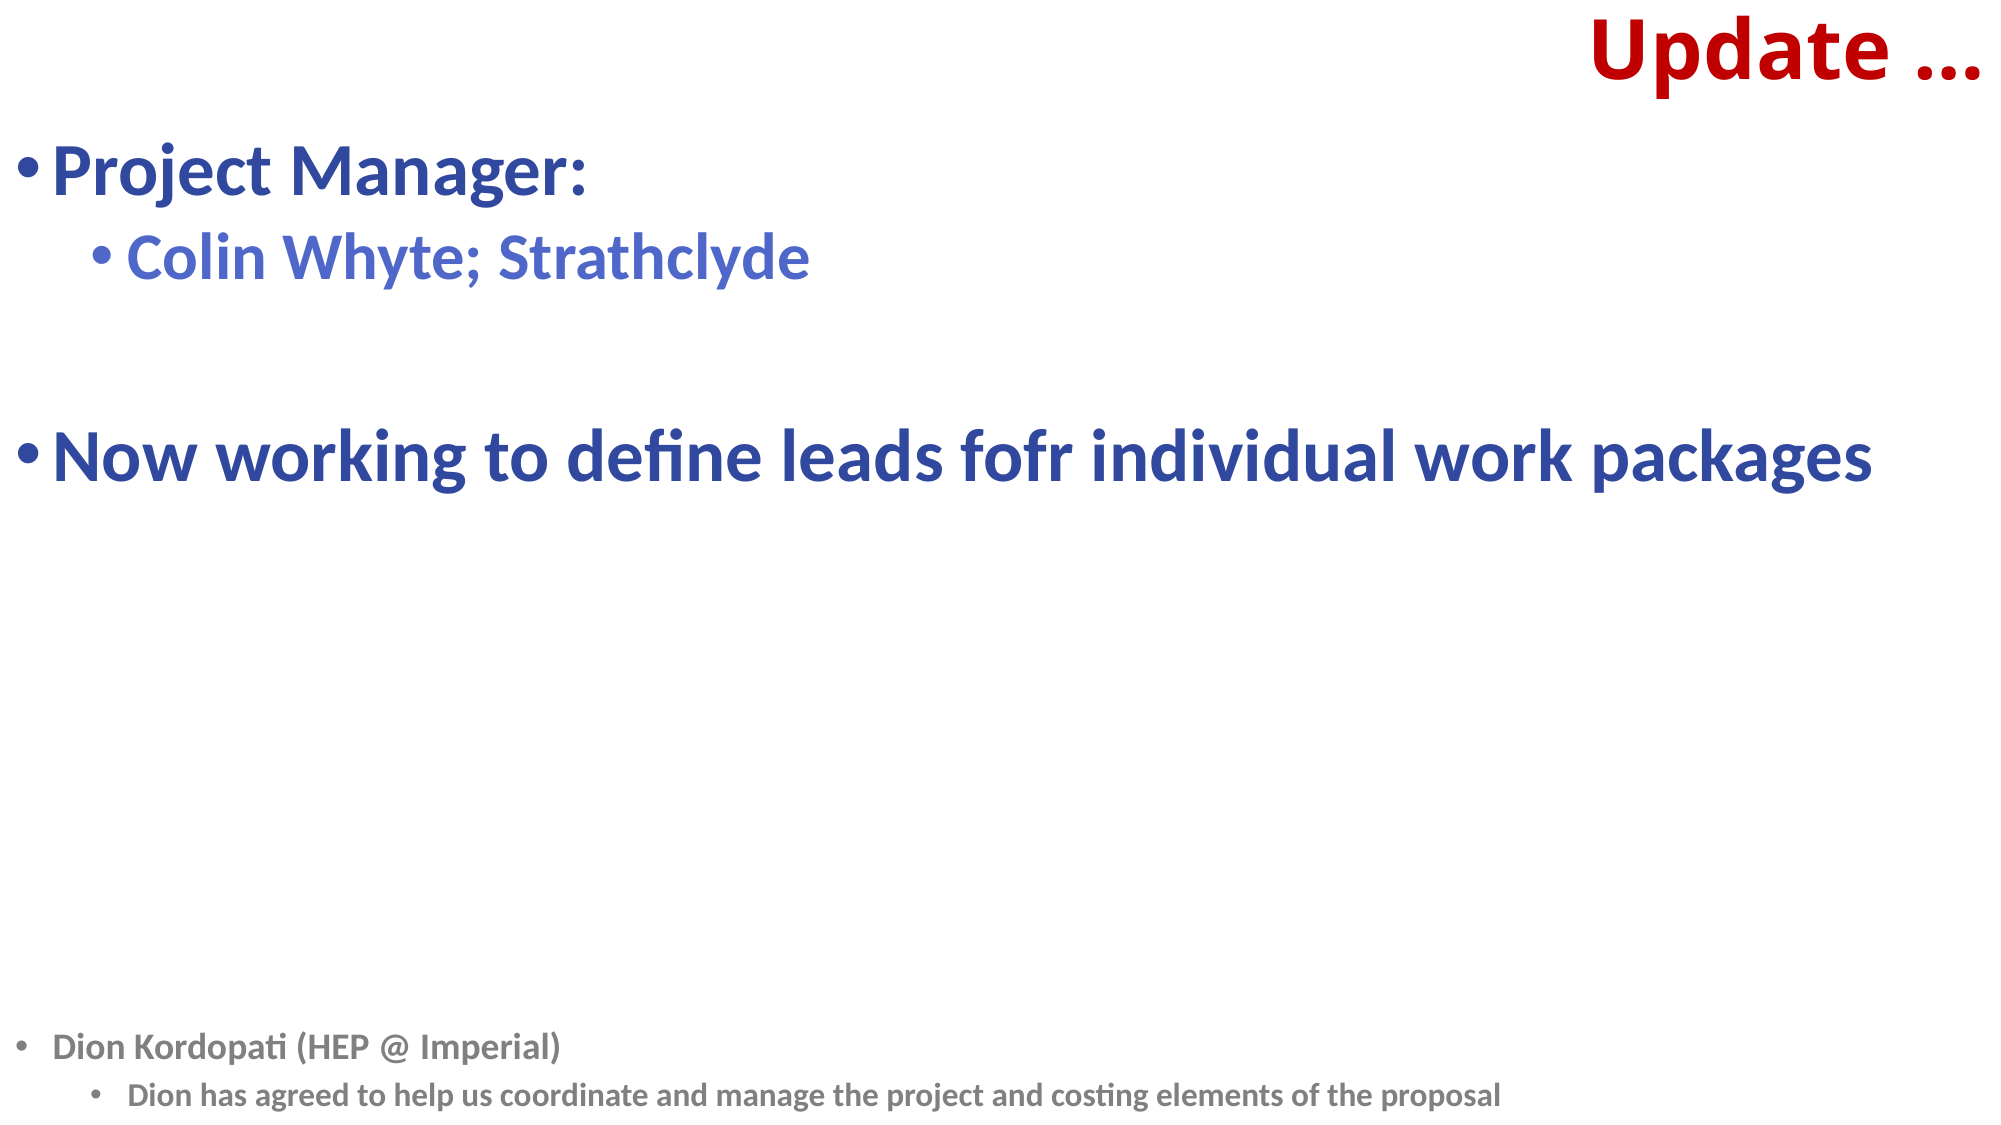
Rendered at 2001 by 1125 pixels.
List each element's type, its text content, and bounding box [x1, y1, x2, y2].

list Project Manager: Colin Whyte; Strathclyde Now working to define leads fofr individual work packages Dion Kordopati (HEP @ Imperial) Dion has agreed to help us coordinate and manage the project and costing elements of the proposal [0, 123, 2000, 1124]
title Update … [0, 0, 2000, 105]
